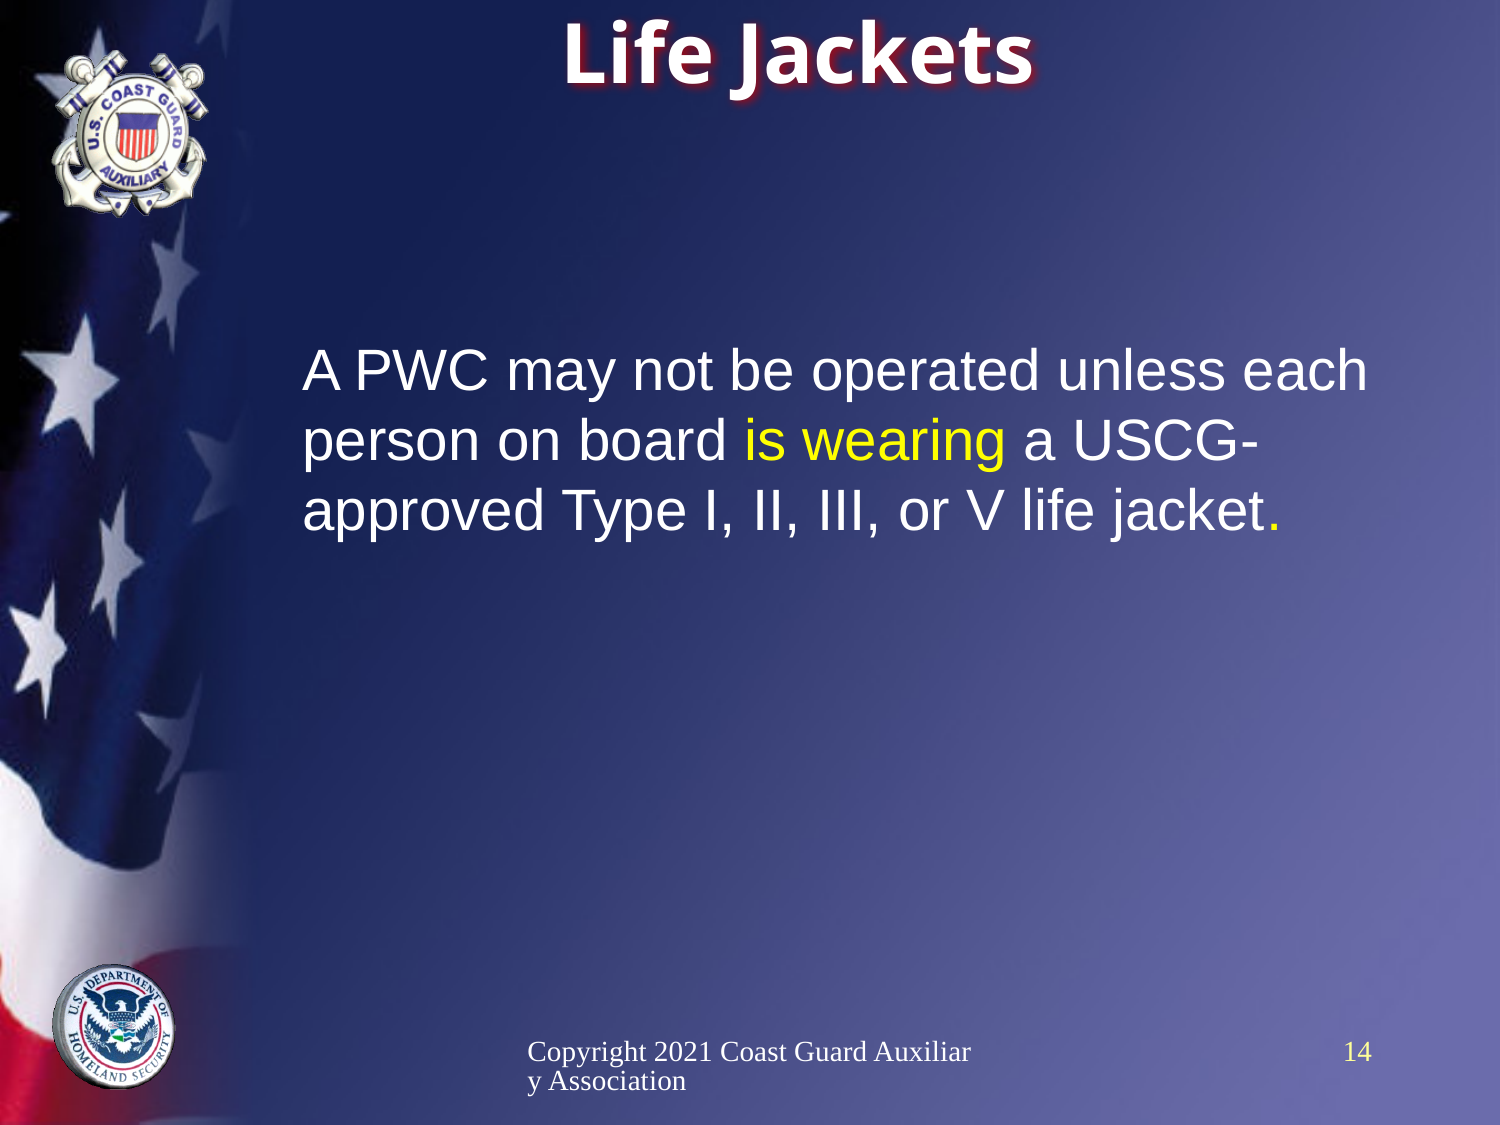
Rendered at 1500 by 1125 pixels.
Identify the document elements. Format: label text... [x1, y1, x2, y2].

title Life Jackets [412, 0, 1184, 100]
text_box A PWC may not be operated unless each person on board is wearing a USCG-approved Type I, II, III, or V life jacket. [287, 324, 1438, 680]
slide_number 14 [1074, 1025, 1388, 1100]
picture [0, 0, 1500, 1125]
footer Copyright 2021 Coast Guard Auxiliary Association [512, 1025, 988, 1100]
